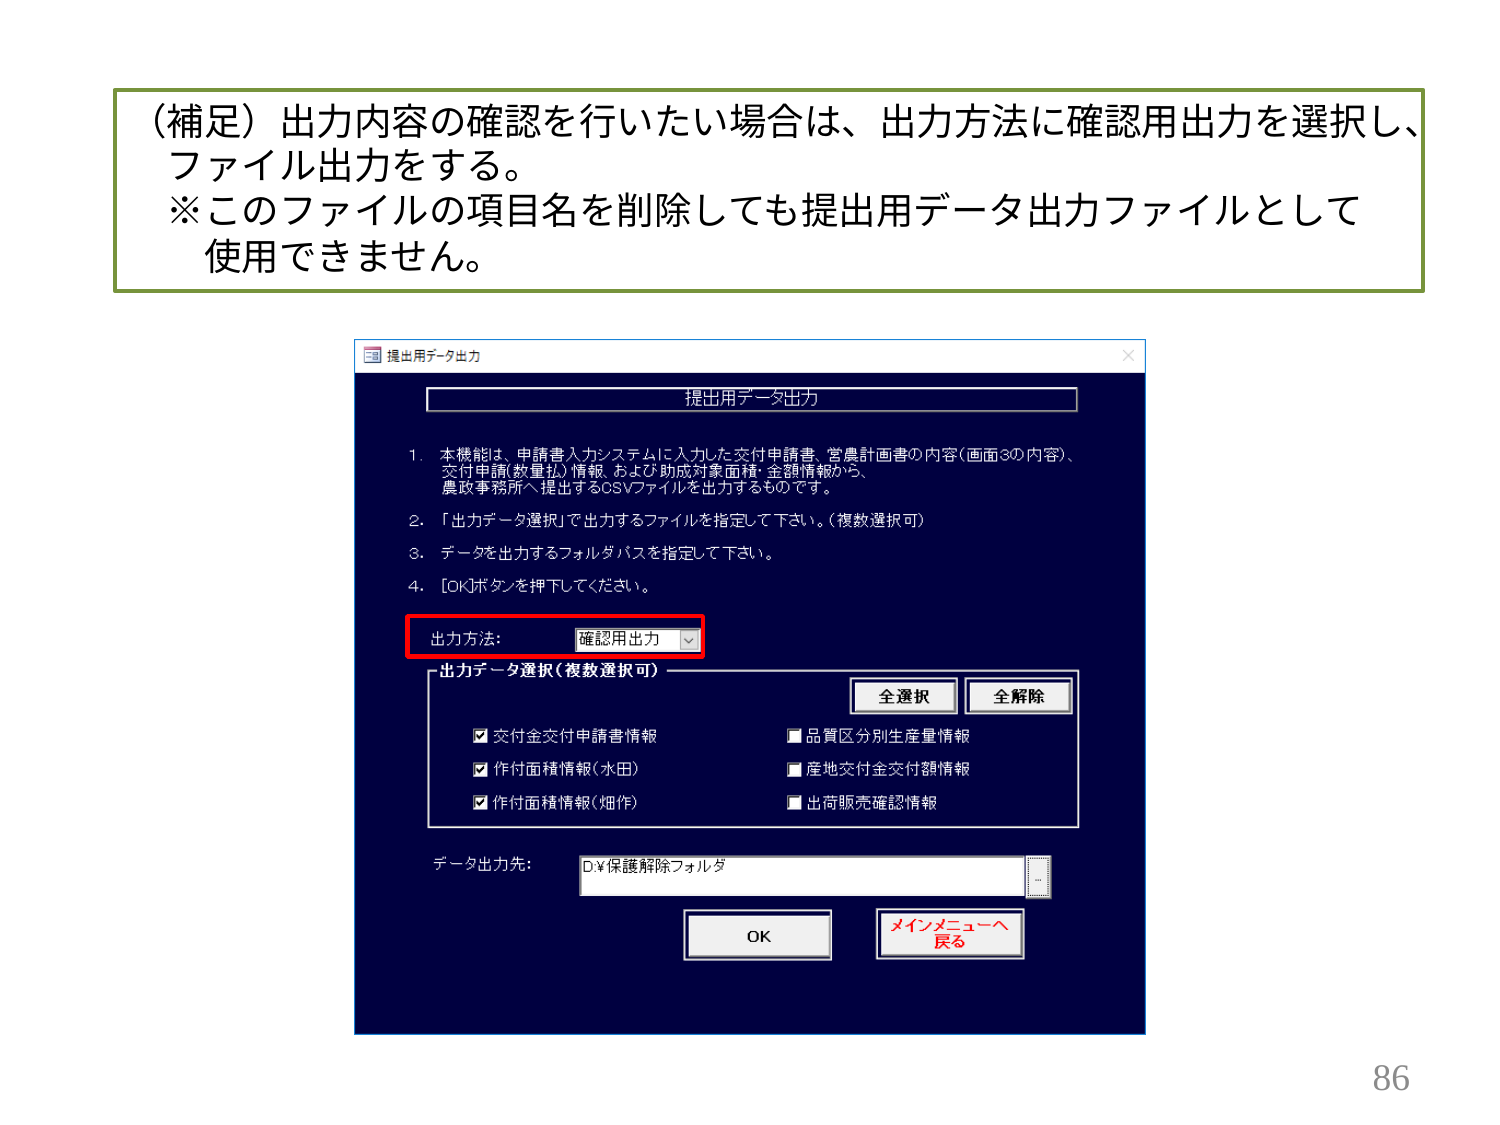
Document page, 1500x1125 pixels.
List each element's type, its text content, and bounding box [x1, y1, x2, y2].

slide_number 85 [1074, 1045, 1425, 1106]
text_box （補足）出力内容の確認を行いたい場合は、出力方法に確認用出力を選択し、 ファイル出力をする。 ※このファイルの項目名を削除しても提出用データ出力ファイルとして 使用できません。 [113, 88, 1425, 293]
picture [353, 339, 1147, 1036]
